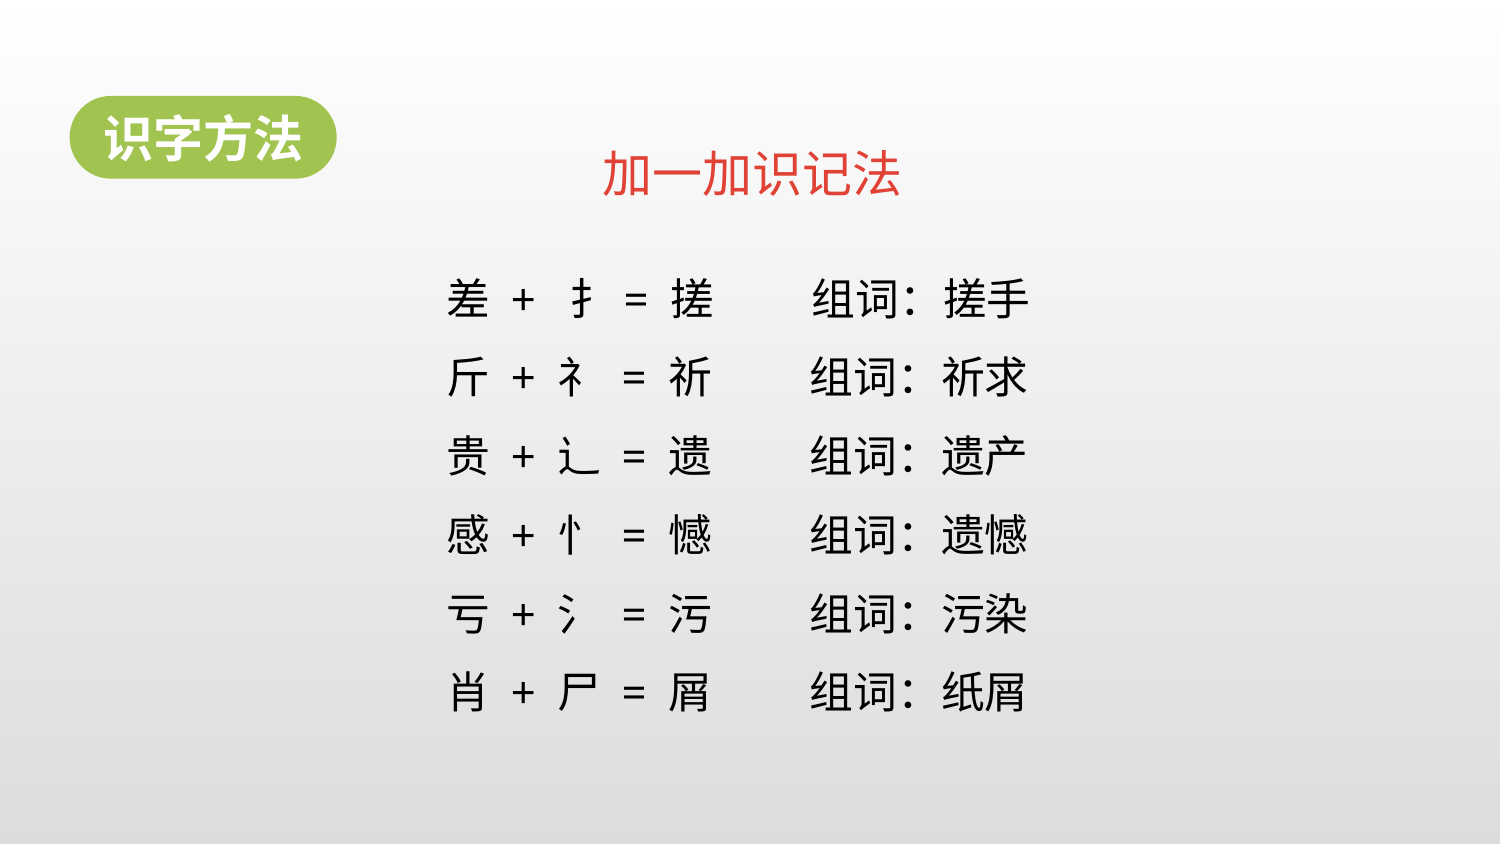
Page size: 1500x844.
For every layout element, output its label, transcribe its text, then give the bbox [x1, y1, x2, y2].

text_box 识字方法 [68, 94, 338, 180]
text_box 加一加识记法 [591, 136, 914, 208]
text_box 差 + 扌= 搓 组词：搓手 斤 + 礻 = 祈 组词：祈求 贵 + 辶 = 遗 组词：遗产 感 + 忄 = 憾 组词：遗憾 亏 + 氵 = 污 组词：污染 肖 + 尸 = 屑 组词：纸屑 [435, 239, 1058, 724]
